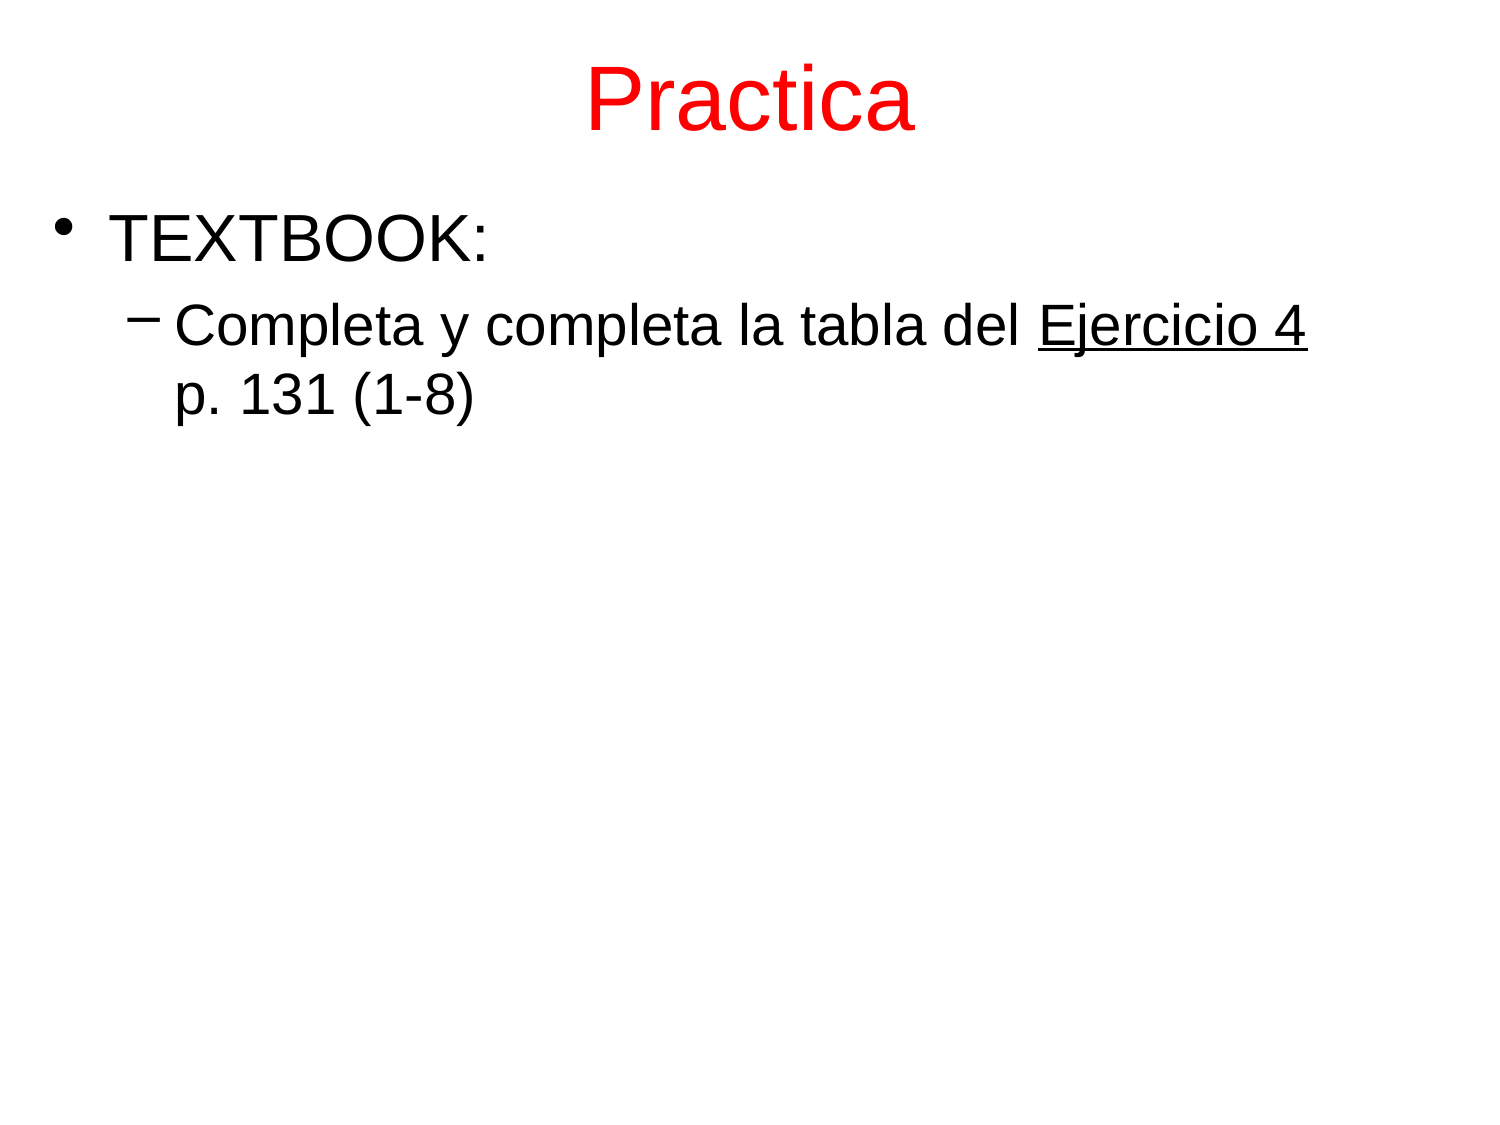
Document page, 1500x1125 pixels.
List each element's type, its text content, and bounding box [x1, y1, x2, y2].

title Practica [75, 0, 1425, 188]
list TEXTBOOK: Completa y completa la tabla del Ejercicio 4 p. 131 (1-8) [37, 187, 1400, 930]
